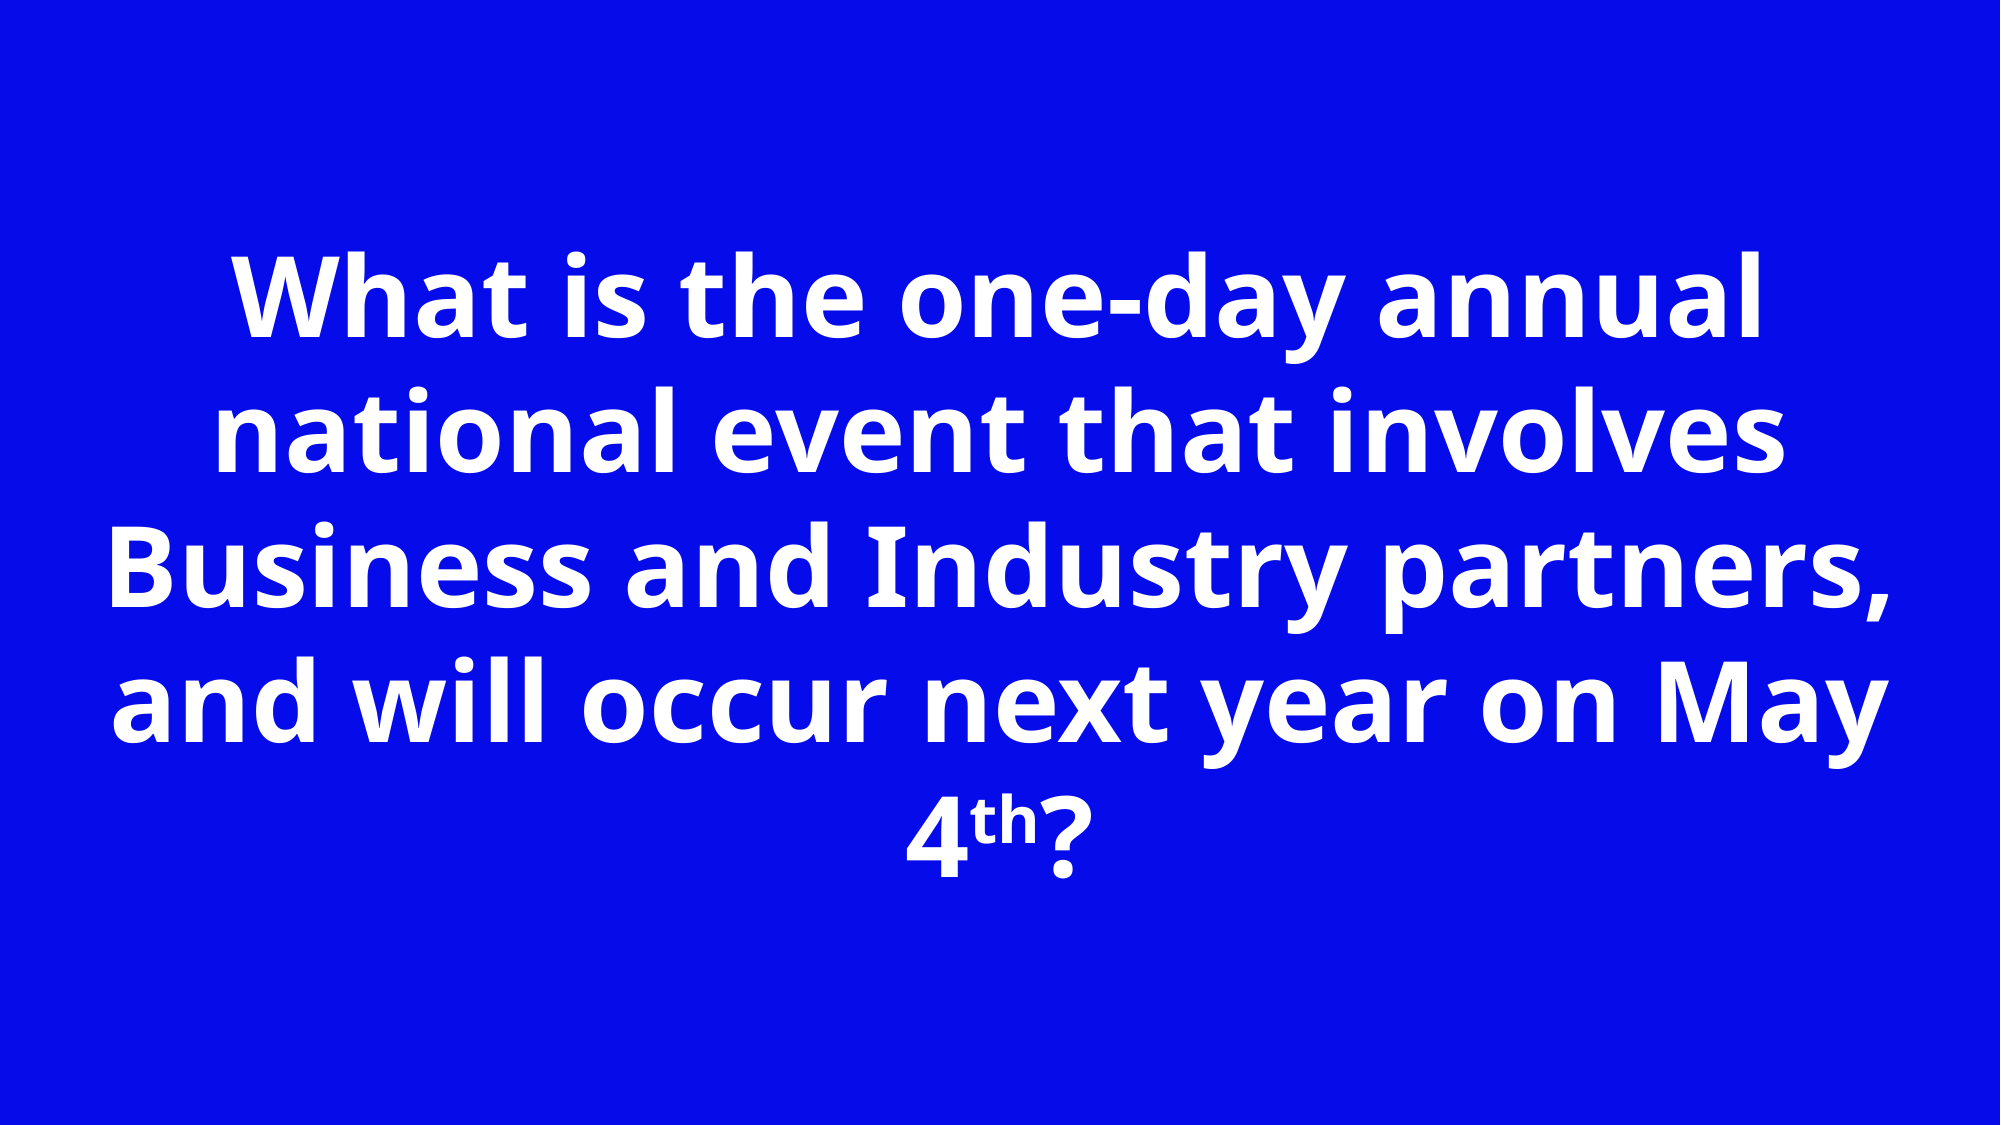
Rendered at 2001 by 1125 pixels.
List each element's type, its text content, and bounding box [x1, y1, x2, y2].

text_box What is the one-day annual national event that involves Business and Industry partners, and will occur next year on May 4th? [0, 0, 2000, 1125]
